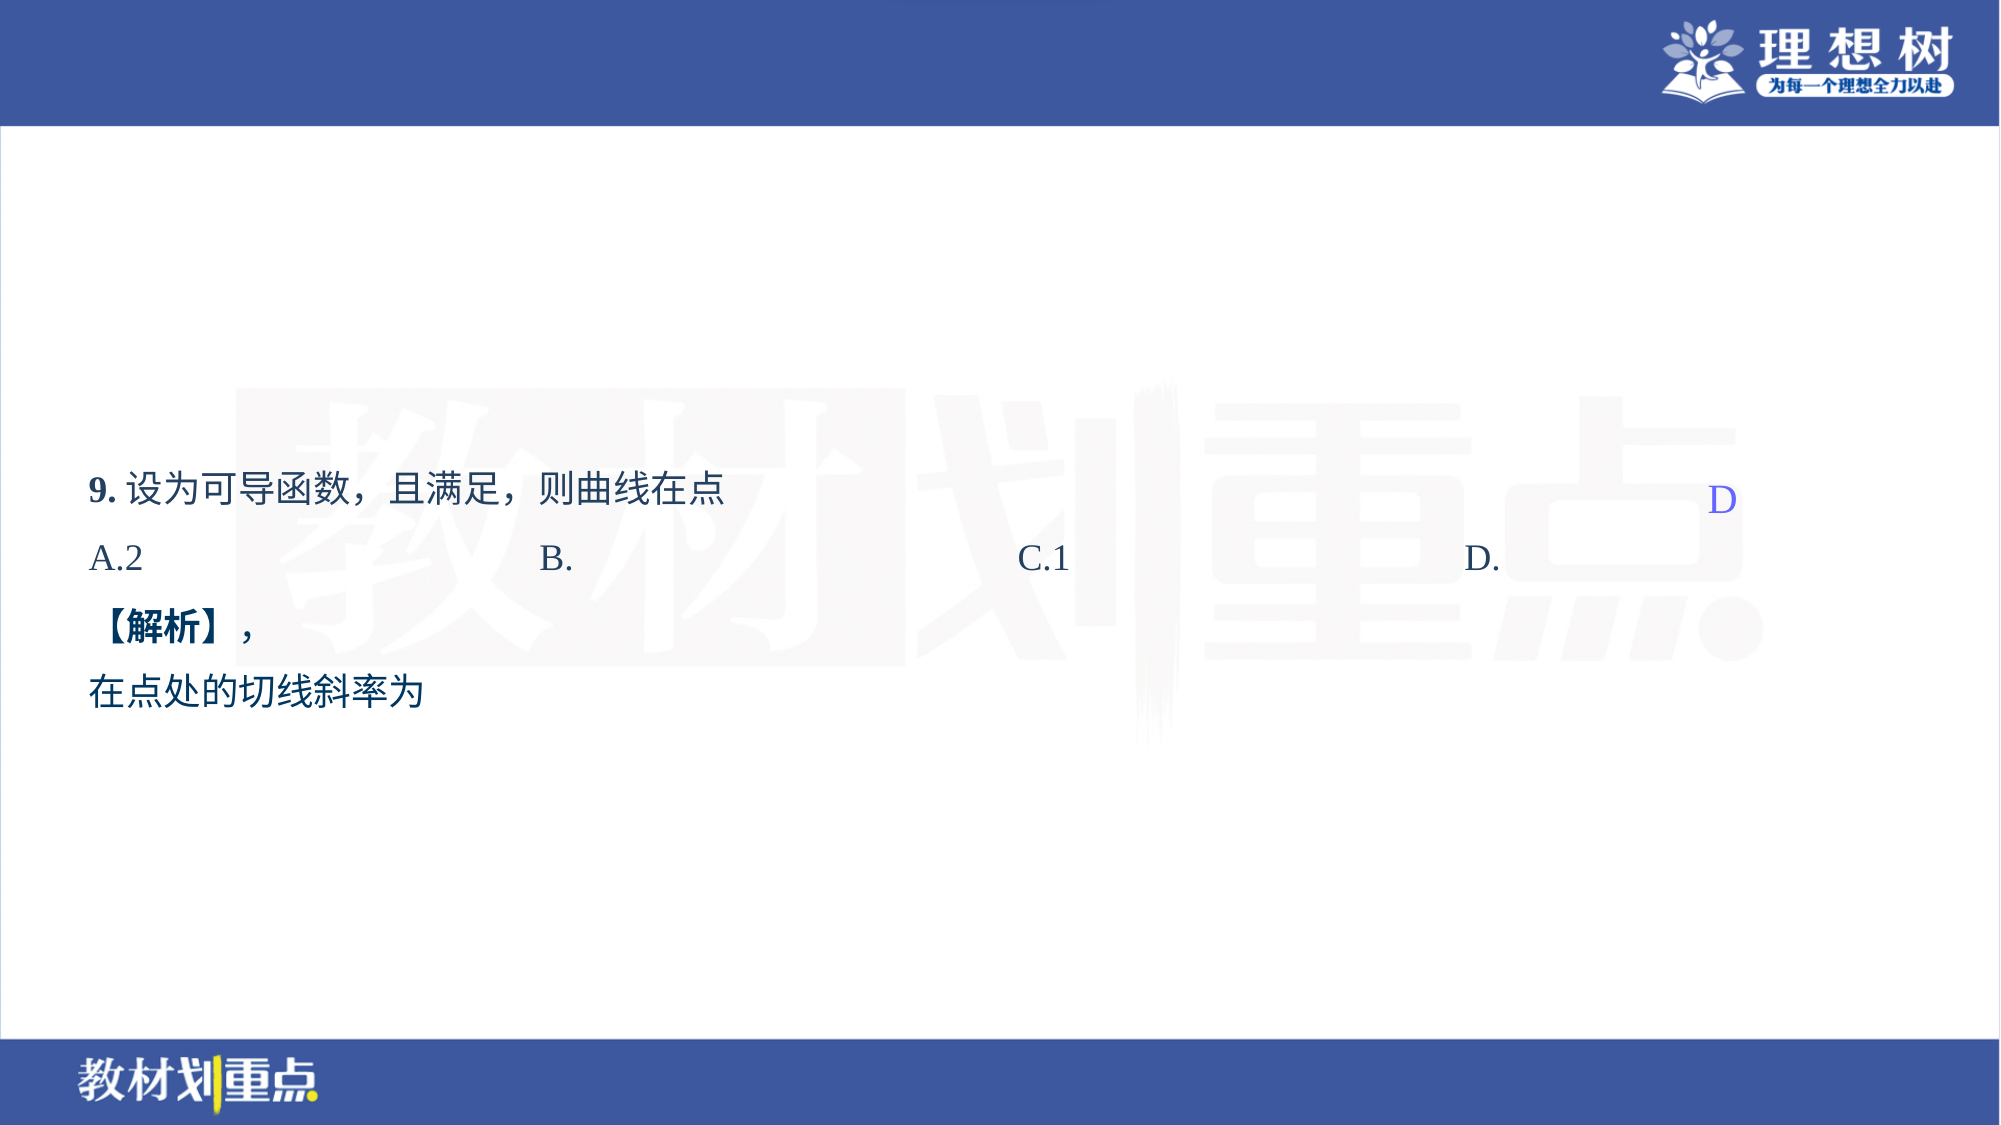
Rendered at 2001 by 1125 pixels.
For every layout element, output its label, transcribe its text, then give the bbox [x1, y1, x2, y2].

text_box D [1692, 469, 1753, 520]
picture [0, 0, 2000, 1125]
